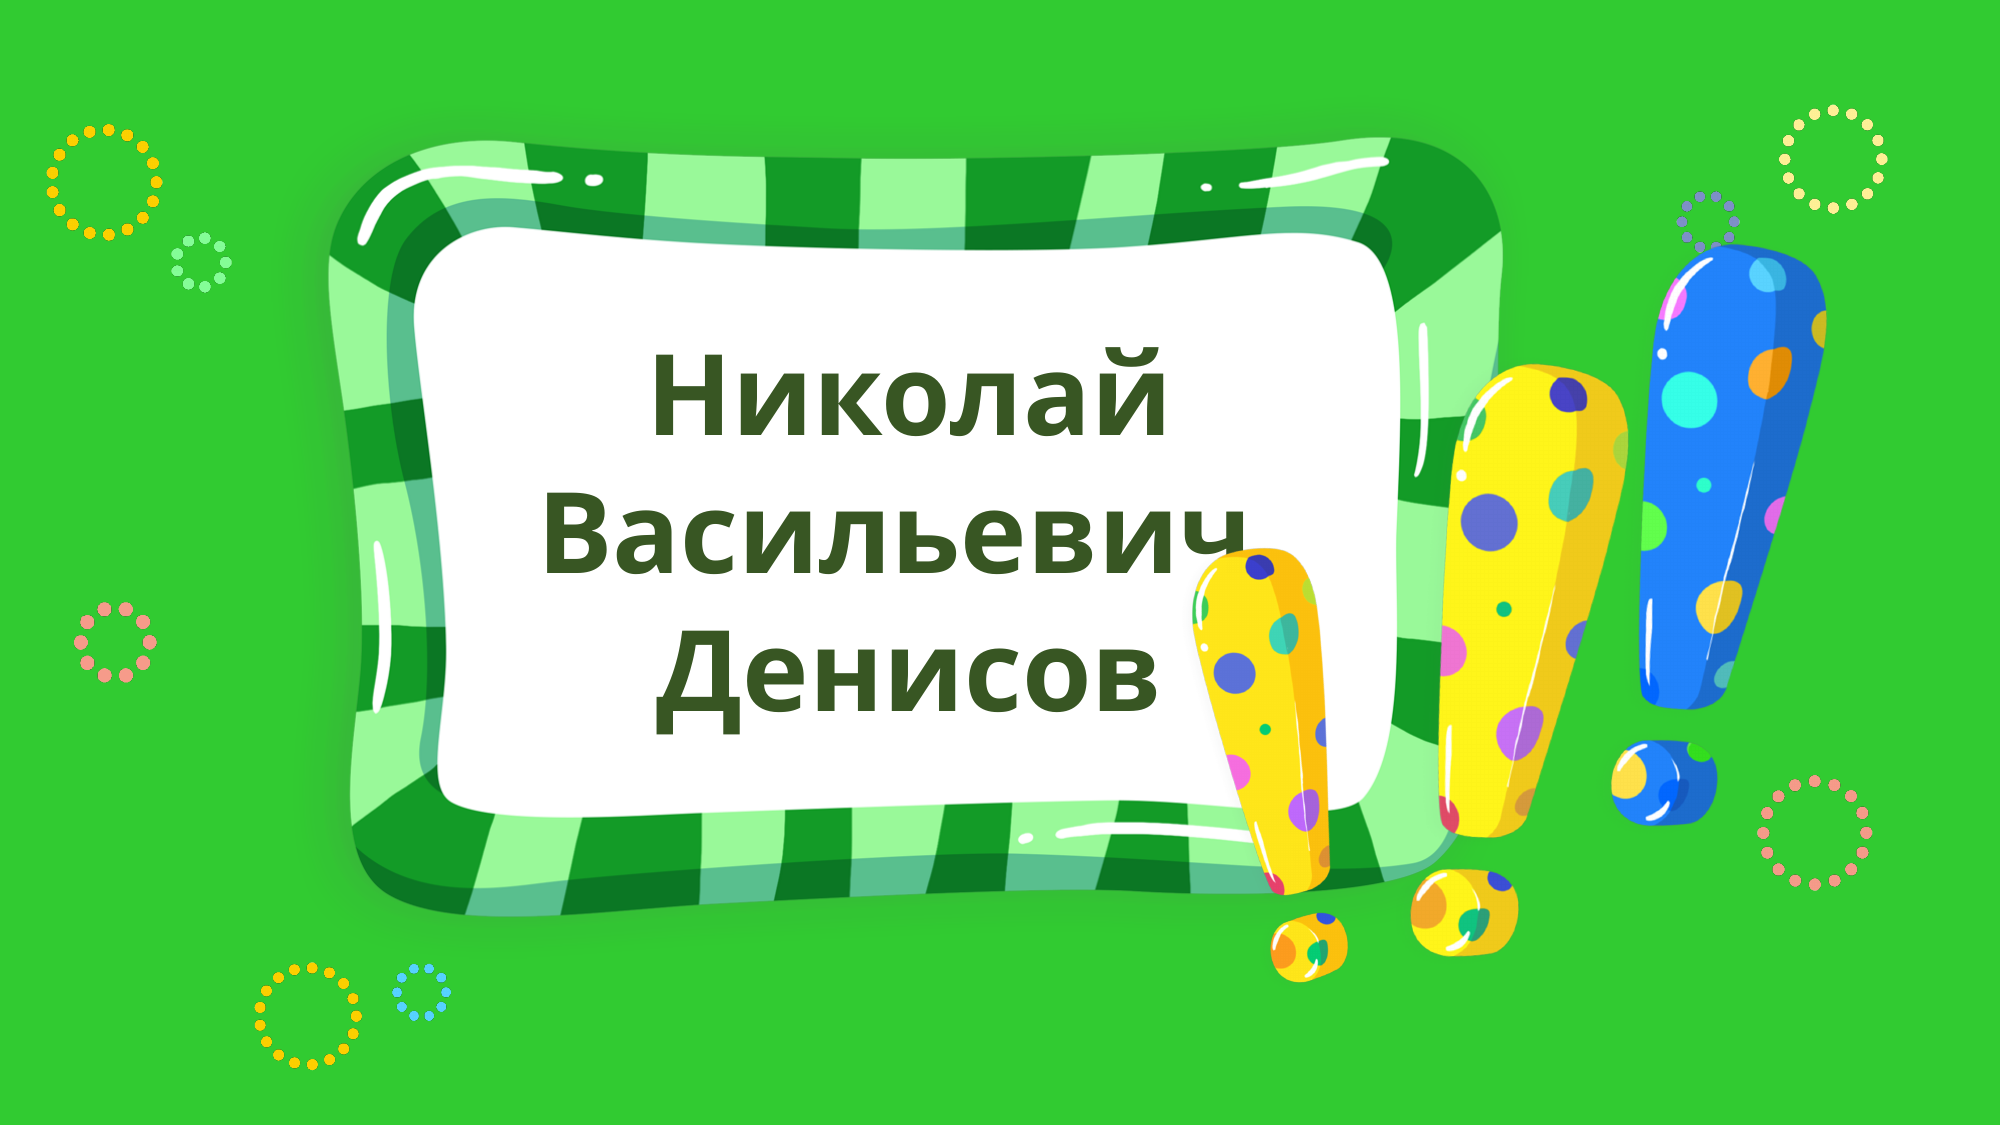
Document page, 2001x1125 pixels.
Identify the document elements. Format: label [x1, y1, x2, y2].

picture [1775, 99, 1889, 216]
picture [68, 590, 158, 685]
picture [241, 95, 1874, 1074]
picture [32, 117, 235, 295]
